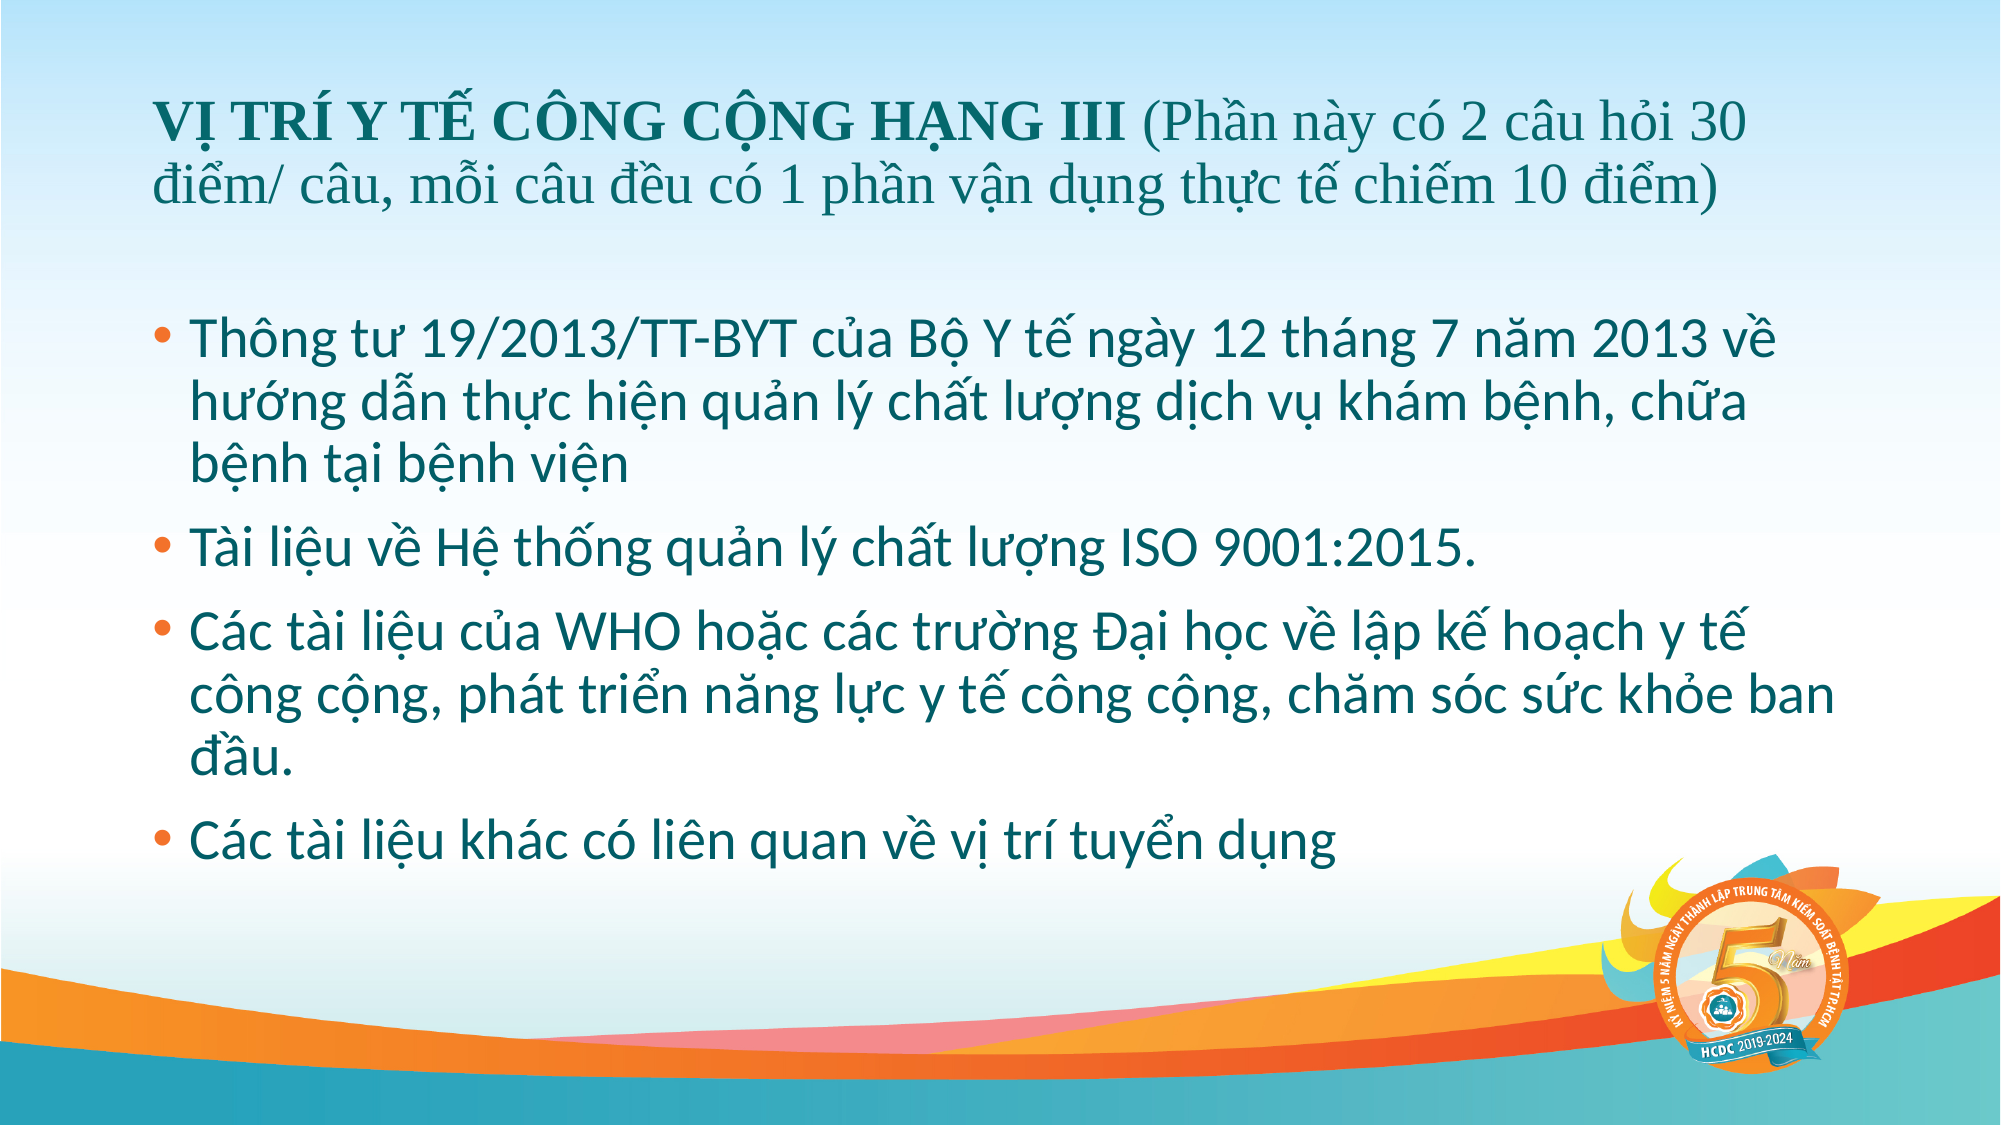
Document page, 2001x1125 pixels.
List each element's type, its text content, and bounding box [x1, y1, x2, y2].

picture [0, 0, 2001, 1125]
title VỊ TRÍ Y TẾ CÔNG CỘNG HẠNG III (Phần này có 2 câu hỏi 30 điểm/ câu, mỗi câu đều có 1 phần vận dụng thực tế chiếm 10 điểm) [137, 44, 1863, 262]
list Thông tư 19/2013/TT-BYT của Bộ Y tế ngày 12 tháng 7 năm 2013 về hướng dẫn thực hiện quản lý chất lượng dịch vụ khám bệnh, chữa bệnh tại bệnh viện Tài liệu về Hệ thống quản lý chất lượng ISO 9001:2015. Các tài liệu của WHO hoặc các trường Đại học về lập kế hoạch y tế công cộng, phát triển năng lực y tế công cộng, chăm sóc sức khỏe ban đầu. Các tài liệu khác có liên quan về vị trí tuyển dụng [137, 299, 1863, 1014]
